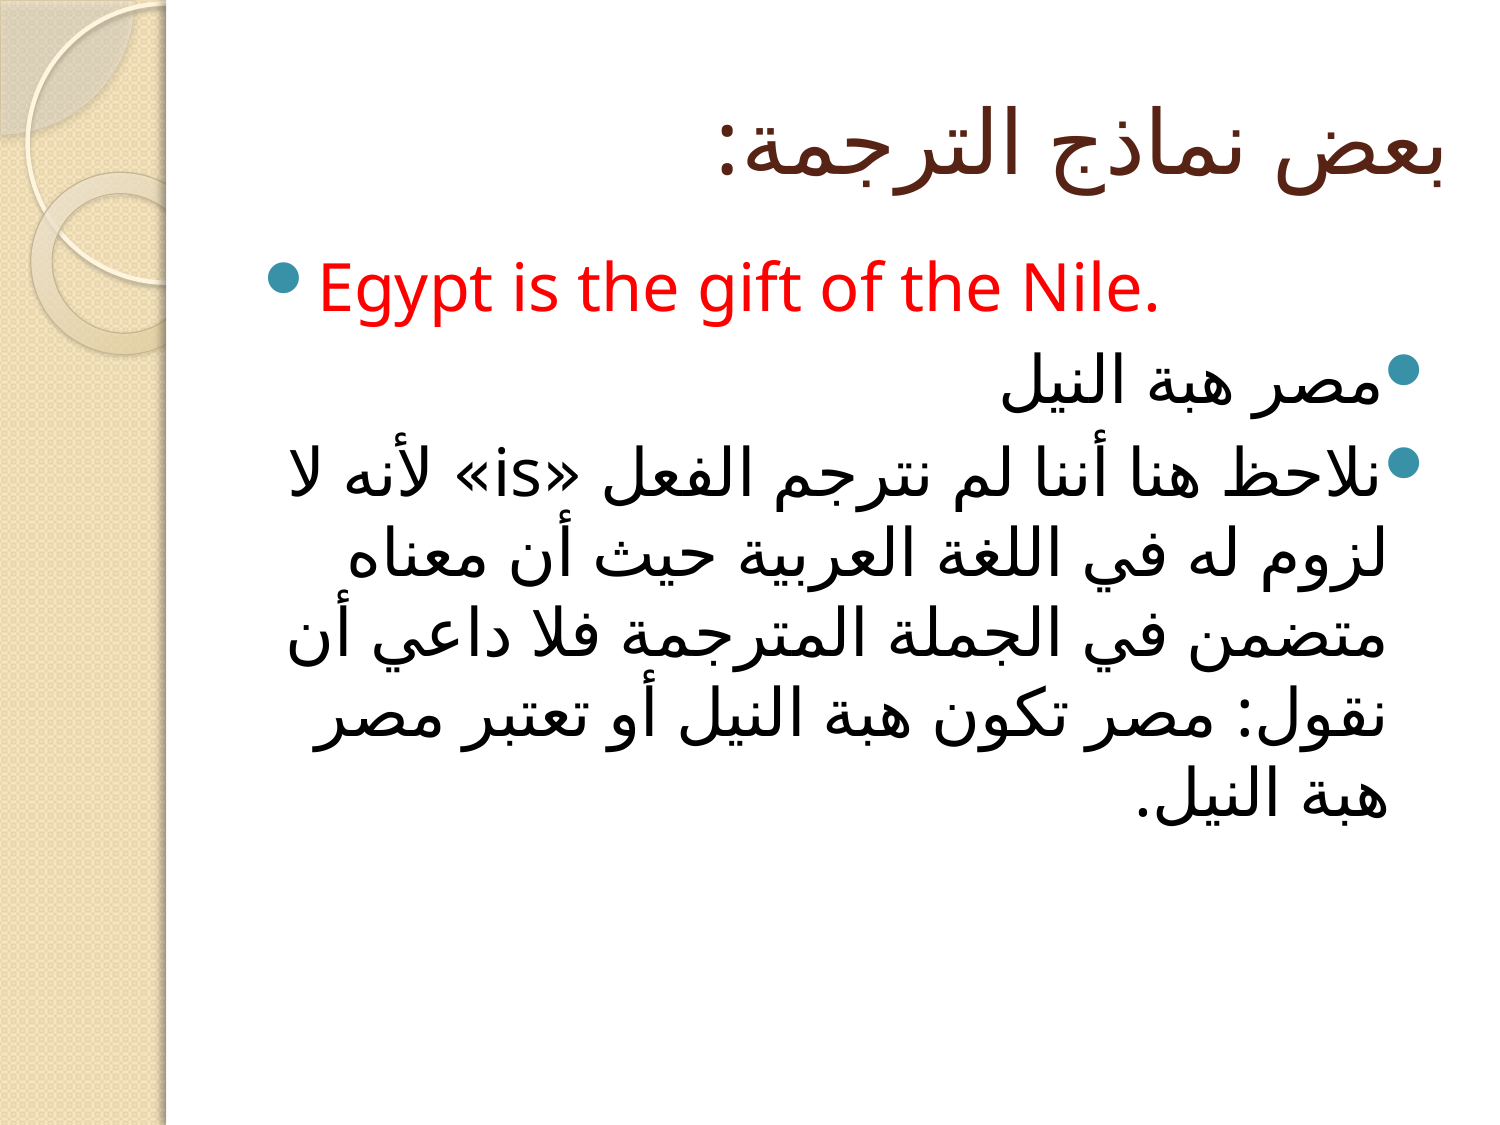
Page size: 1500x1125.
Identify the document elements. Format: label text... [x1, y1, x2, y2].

title بعض نماذج الترجمة: [235, 45, 1466, 233]
list Egypt is the gift of the Nile. مصر هبة النيل نلاحظ هنا أننا لم نترجم الفعل «is» لأنه لا لزوم له في اللغة العربية حيث أن معناه متضمن في الجملة المترجمة فلا داعي أن نقول: مصر تكون هبة النيل أو تعتبر مصر هبة النيل. [235, 237, 1466, 1025]
